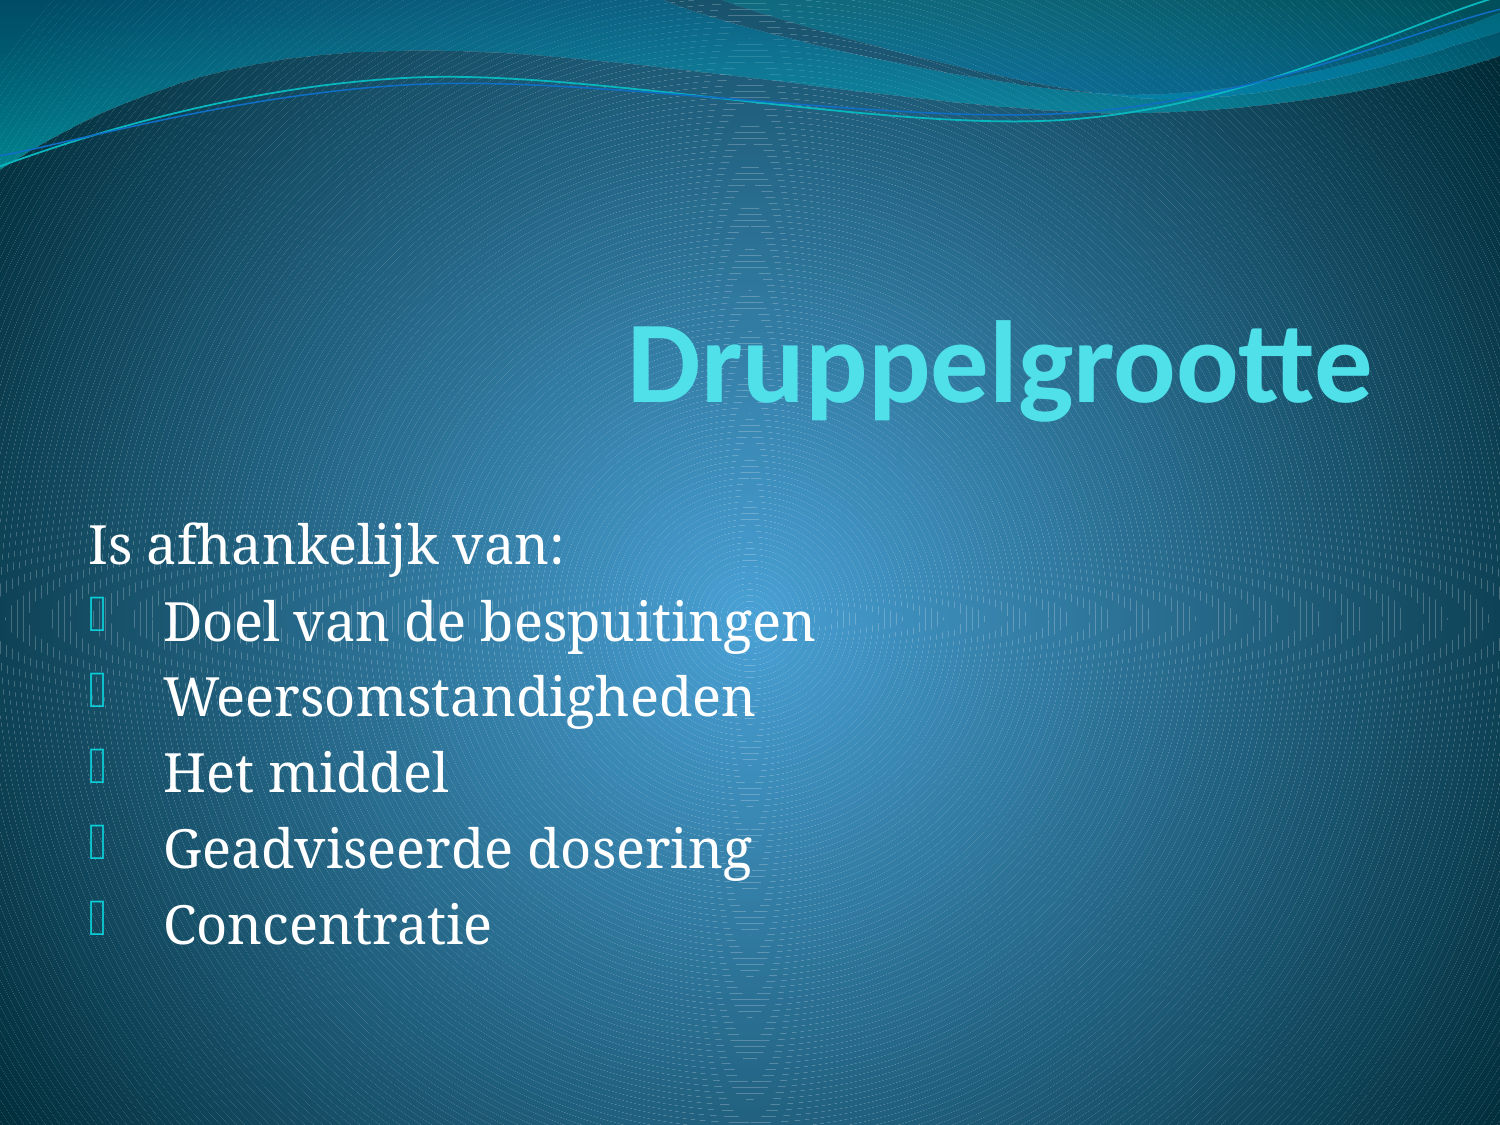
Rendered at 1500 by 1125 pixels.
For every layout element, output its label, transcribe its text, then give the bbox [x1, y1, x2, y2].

subtitle Is afhankelijk van: Doel van de bespuitingen Weersomstandigheden Het middel Geadviseerde dosering Concentratie [88, 503, 1377, 1099]
title Druppelgrootte [88, 125, 1377, 426]
